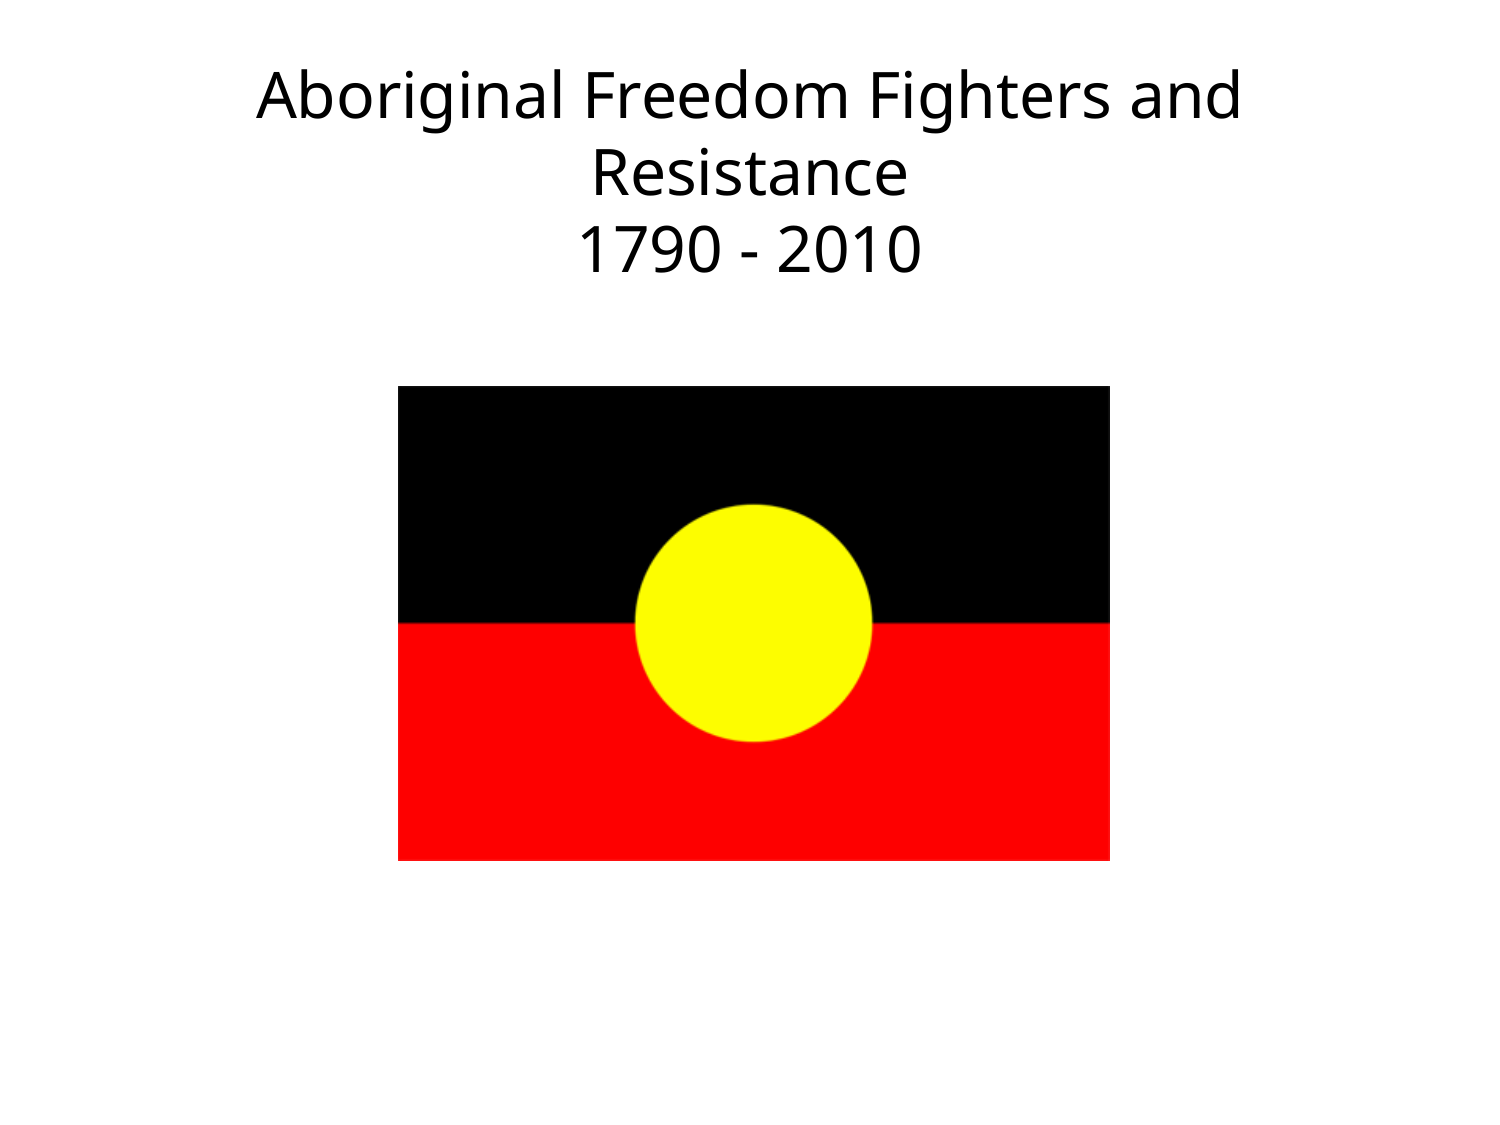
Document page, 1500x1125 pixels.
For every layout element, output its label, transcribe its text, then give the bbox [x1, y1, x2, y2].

title Aboriginal Freedom Fighters and Resistance 1790 - 2010 [112, 46, 1388, 294]
picture [398, 386, 1110, 861]
